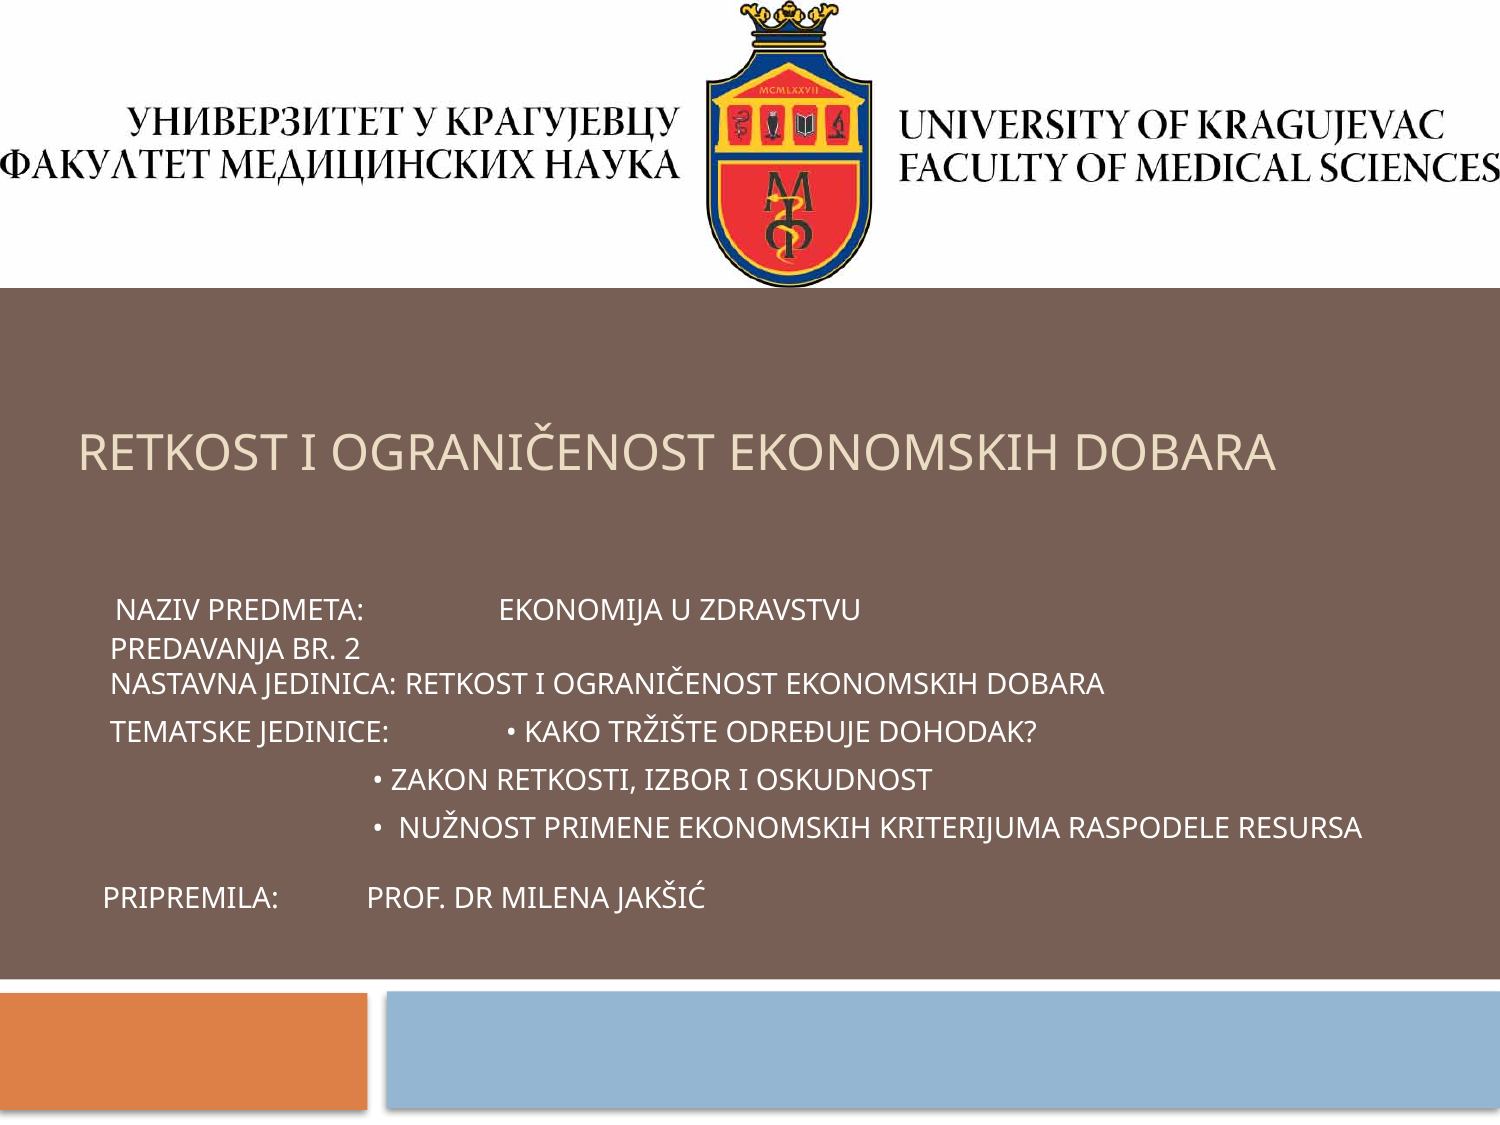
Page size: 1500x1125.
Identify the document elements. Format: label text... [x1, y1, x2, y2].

subtitle NAZIV PREDMETA: EKONOMIJA U ZDRAVSTVU PREDAVANJA BR. 2 NASTAVNA JEDINICA: RETKOST I OGRANIČENOST EKONOMSKIH DOBARA TEMATSKE JEDINICE: • KAKO TRŽIŠTE ODREĐUJE DOHODAK? • ZAKON RETKOSTI, IZBOR I OSKUDNOST • NUŽNOST PRIMENE EKONOMSKIH KRITERIJUMA RASPODELE RESURSA PRIPREMILA: PROF. DR MILENA JAKŠIĆ [87, 549, 1402, 938]
text_box [399, 1085, 1500, 1125]
picture [0, 0, 1500, 288]
title RETKOST I OGRANIČENOST EKONOMSKIH DOBARA [62, 399, 1450, 488]
